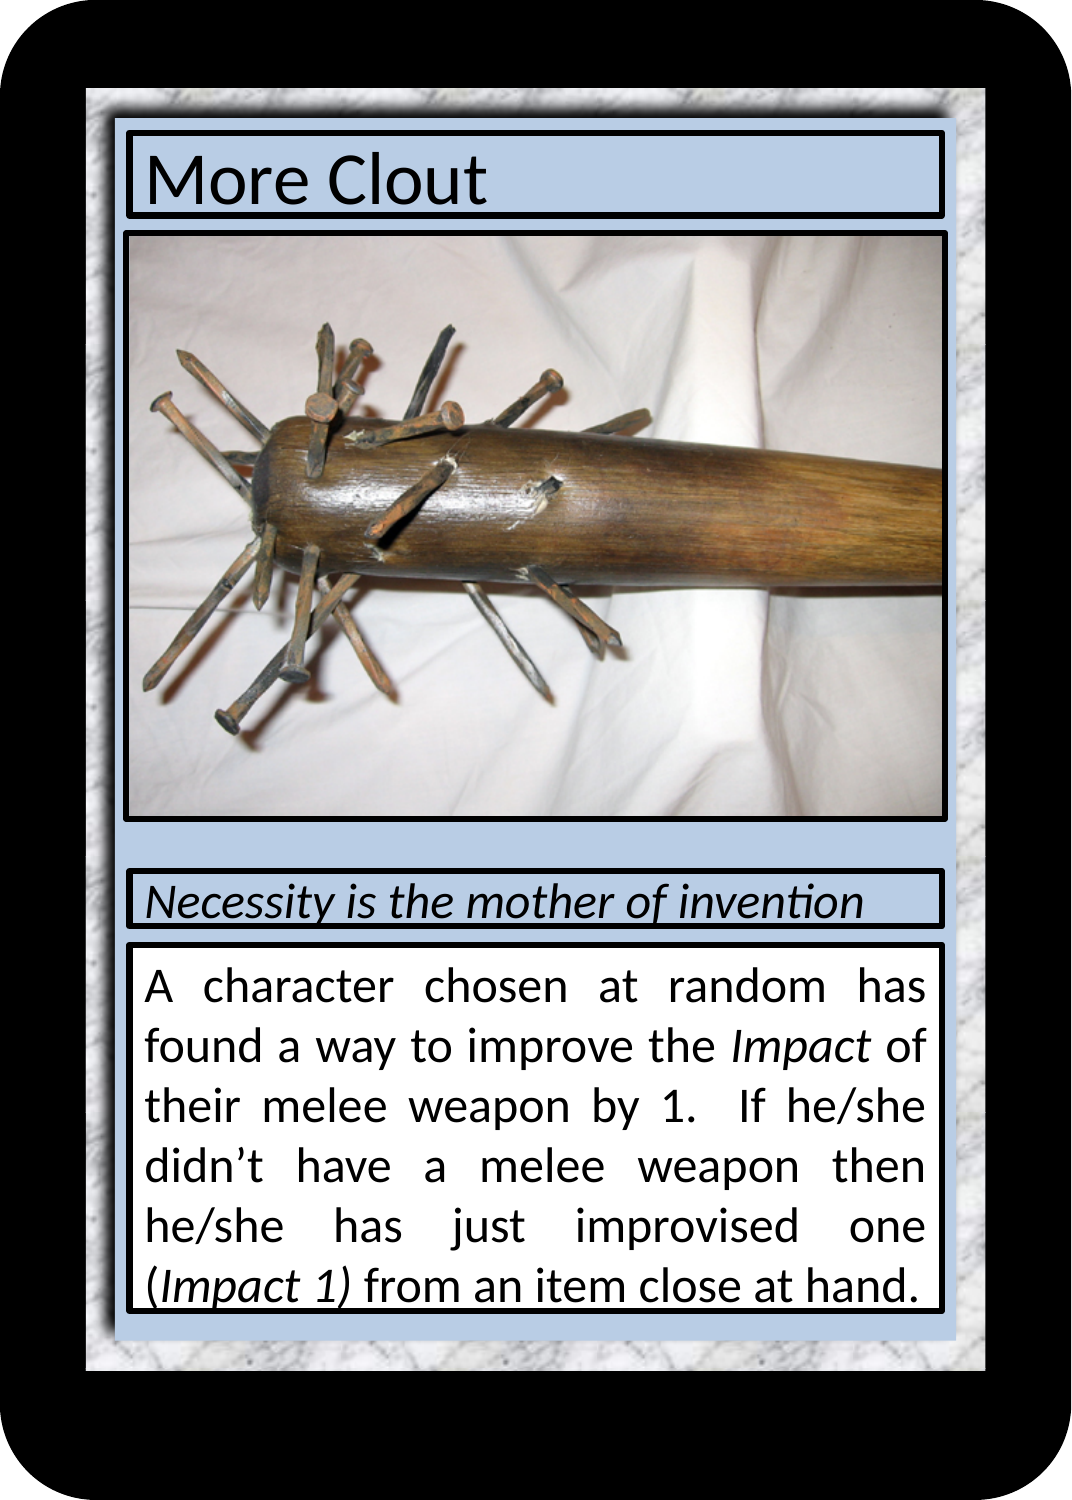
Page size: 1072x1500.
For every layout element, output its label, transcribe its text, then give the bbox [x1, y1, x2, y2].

picture [85, 88, 986, 1371]
title More Clout [126, 130, 945, 219]
list Necessity is the mother of invention [126, 868, 945, 929]
list A character chosen at random has found a way to improve the Impact of their melee weapon by 1. If he/she didn’t have a melee weapon then he/she has just improvised one (Impact 1) from an item close at hand. [126, 942, 945, 1314]
